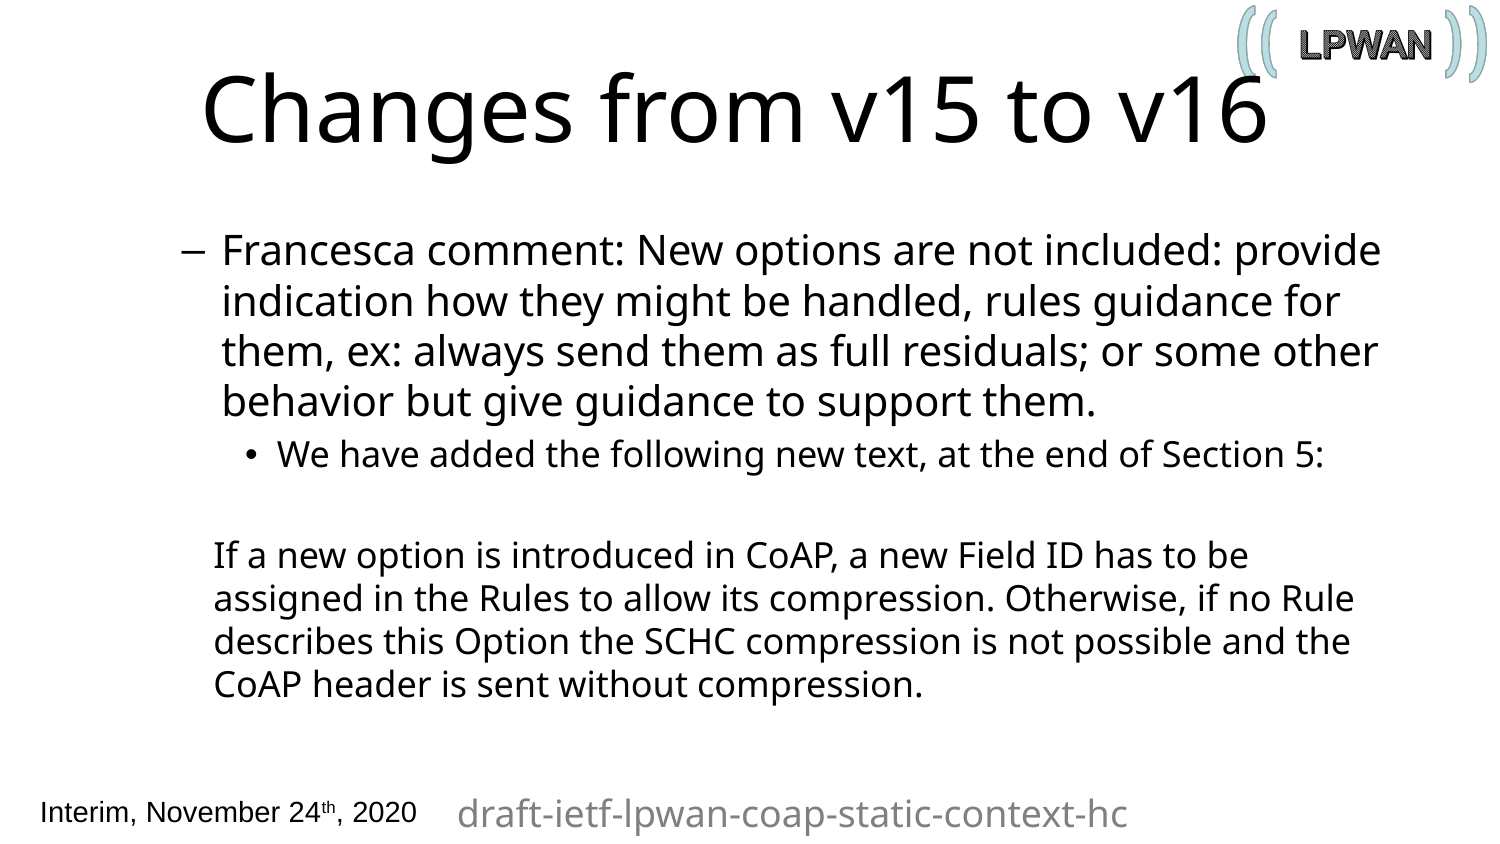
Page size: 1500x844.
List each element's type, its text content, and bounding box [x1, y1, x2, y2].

text_box draft-ietf-lpwan-coap-static-context-hc [442, 783, 1192, 843]
list Francesca comment: New options are not included: provide indication how they might be handled, rules guidance for them, ex: always send them as full residuals; or some other behavior but give guidance to support them. We have added the following new text, at the end of Section 5: If a new option is introduced in CoAP, a new Field ID has to be assigned in the Rules to allow its compression. Otherwise, if no Rule describes this Option the SCHC compression is not possible and the CoAP header is sent without compression. [103, 216, 1397, 752]
picture [1237, 5, 1487, 83]
title Changes from v15 to v16 [88, 24, 1383, 188]
